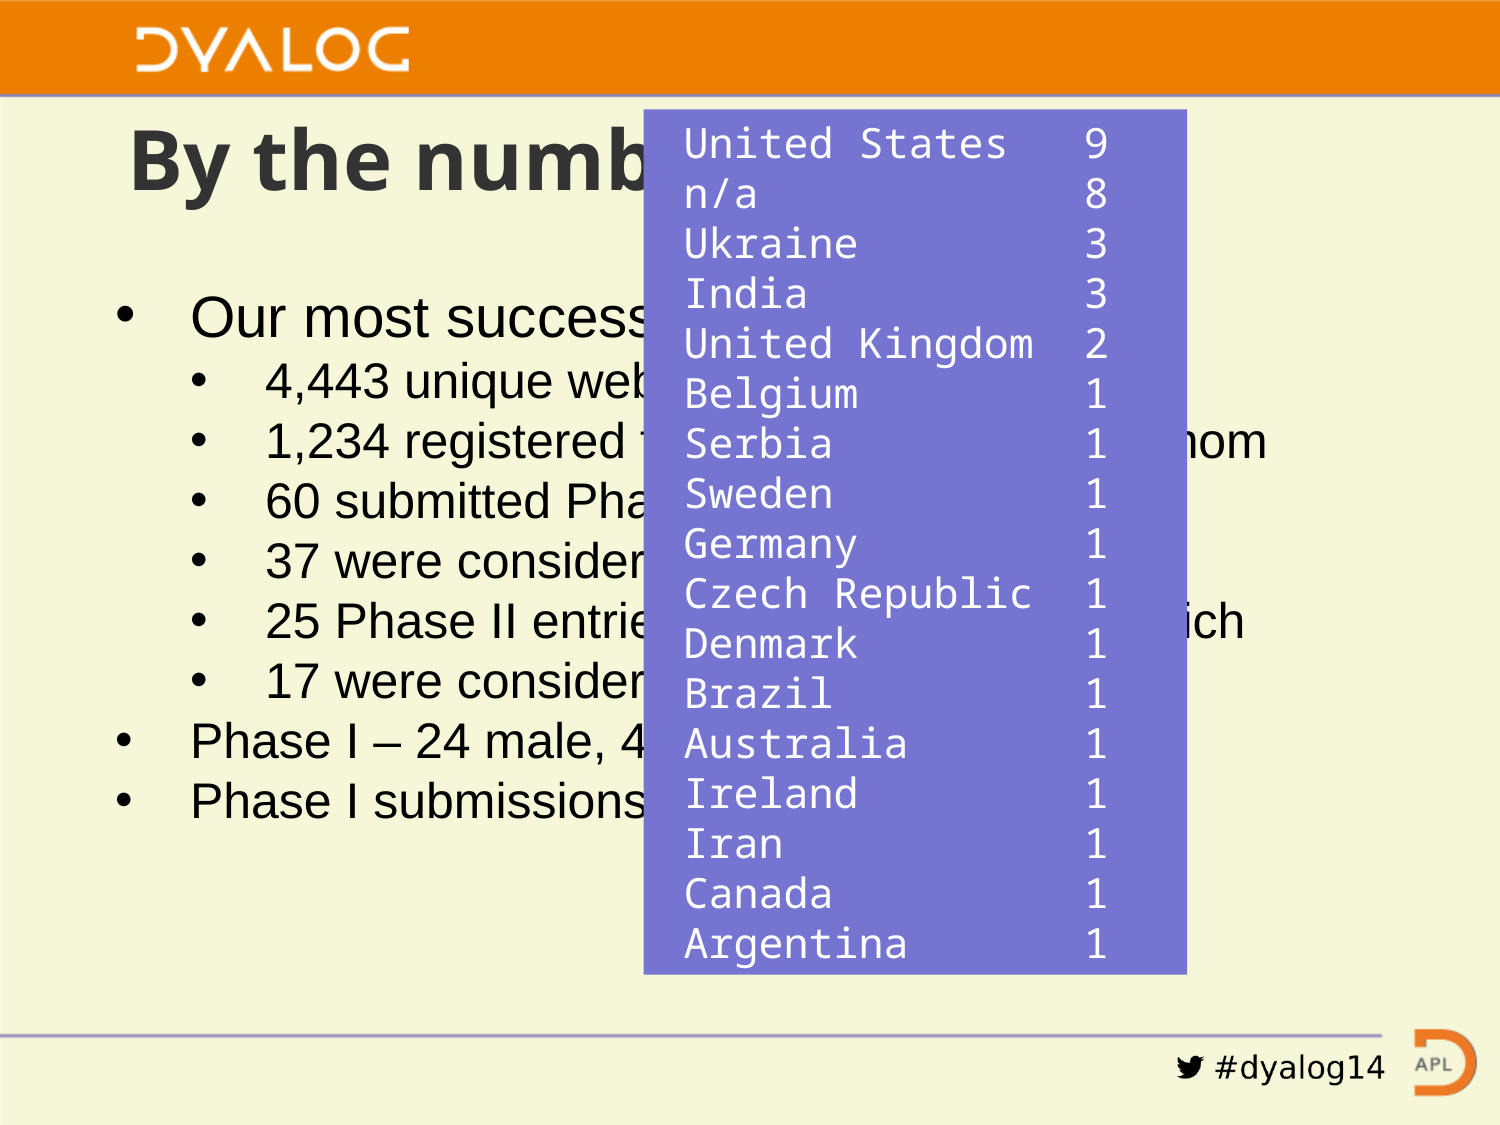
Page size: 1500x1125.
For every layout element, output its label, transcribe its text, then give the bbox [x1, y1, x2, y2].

text_box United States 9 n/a 8 Ukraine 3 India 3 United Kingdom 2 Belgium 1 Serbia 1 Sweden 1 Germany 1 Czech Republic 1 Denmark 1 Brazil 1 Australia 1 Ireland 1 Iran 1 Canada 1 Argentina 1 [643, 109, 1188, 975]
title By the numbers [112, 99, 1388, 268]
subtitle Our most successful effort to date! 4,443 unique website visitors, of whom 1,234 registered for the competition, of whom 60 submitted Phase I entries, of which 37 were considered valid 25 Phase II entries were submitted, of which 17 were considered valid Phase I – 24 male, 4 female, 9 n/a Phase I submissions from 17 Countries [100, 271, 1412, 992]
picture [0, 0, 1500, 1125]
